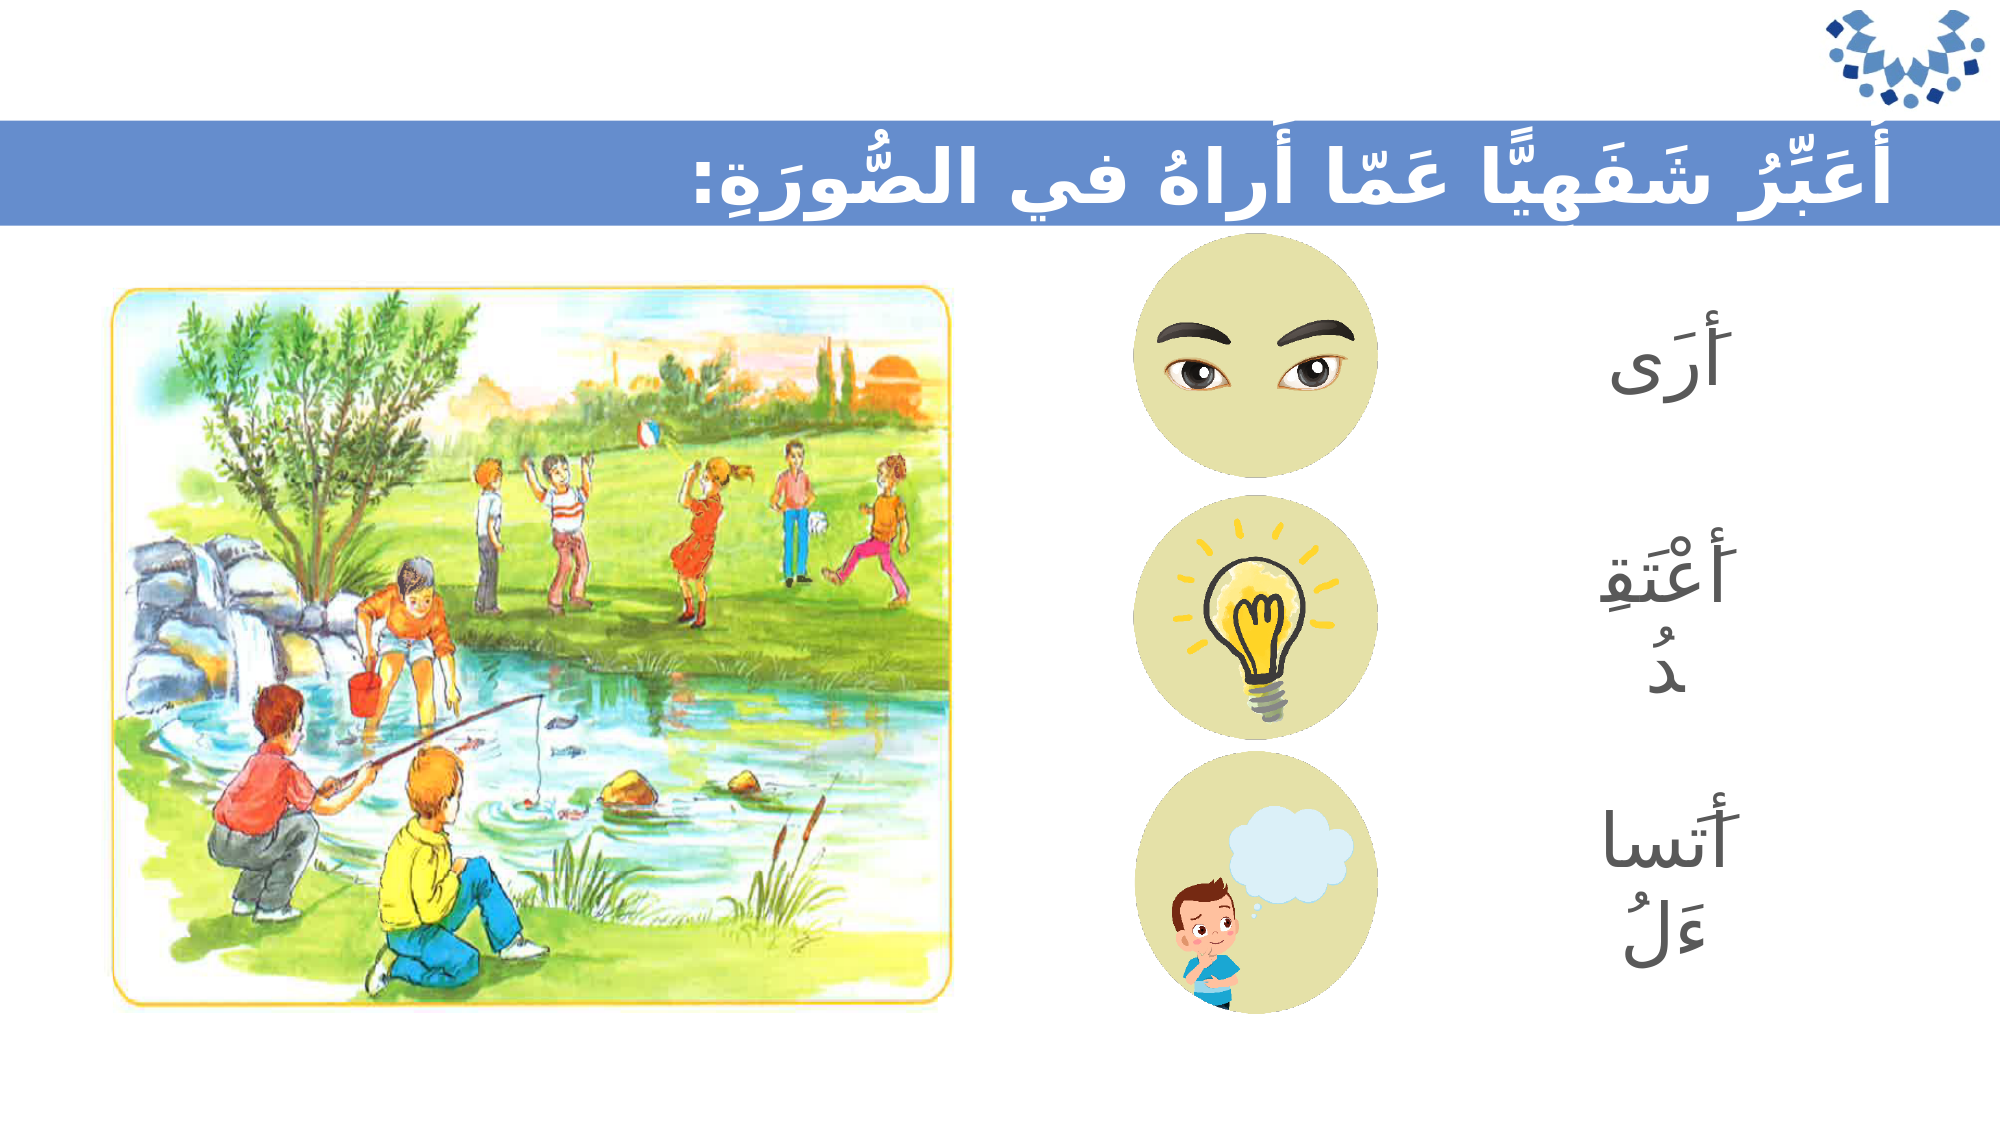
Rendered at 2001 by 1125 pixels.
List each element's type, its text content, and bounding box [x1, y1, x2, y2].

picture [1816, 10, 1992, 114]
text_box أَعْتَقِدُ [1572, 520, 1758, 715]
text_box أَتَساءَلُ [1572, 785, 1758, 980]
text_box أُعَبِّرُ شَفَهِيًّا عَمّا أَراهُ في الصُّورَةِ: [0, 120, 2000, 226]
text_box أَرَى [1572, 303, 1758, 409]
picture [101, 280, 965, 1013]
picture [1123, 223, 1388, 1025]
